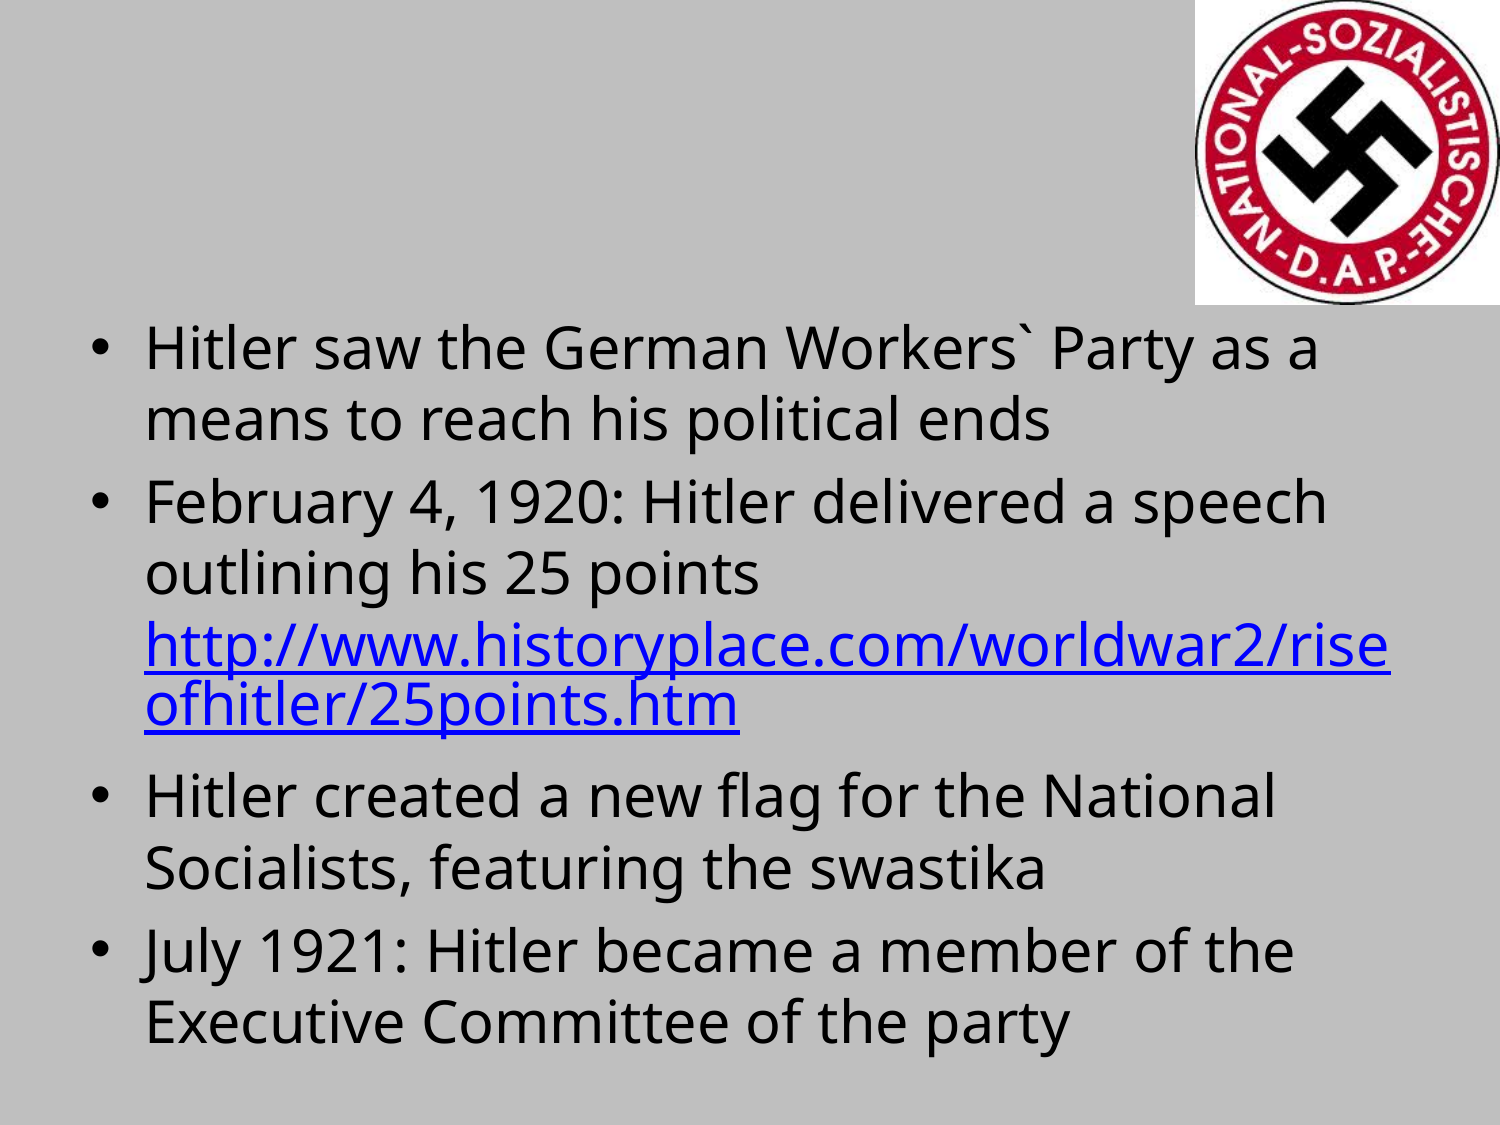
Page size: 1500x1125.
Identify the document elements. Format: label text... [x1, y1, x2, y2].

picture [1195, 0, 1500, 305]
list Hitler saw the German Workers` Party as a means to reach his political ends February 4, 1920: Hitler delivered a speech outlining his 25 points http://www.historyplace.com/worldwar2/riseofhitler/25points.htm Hitler created a new flag for the National Socialists, featuring the swastika July 1921: Hitler became a member of the Executive Committee of the party [75, 302, 1425, 1005]
